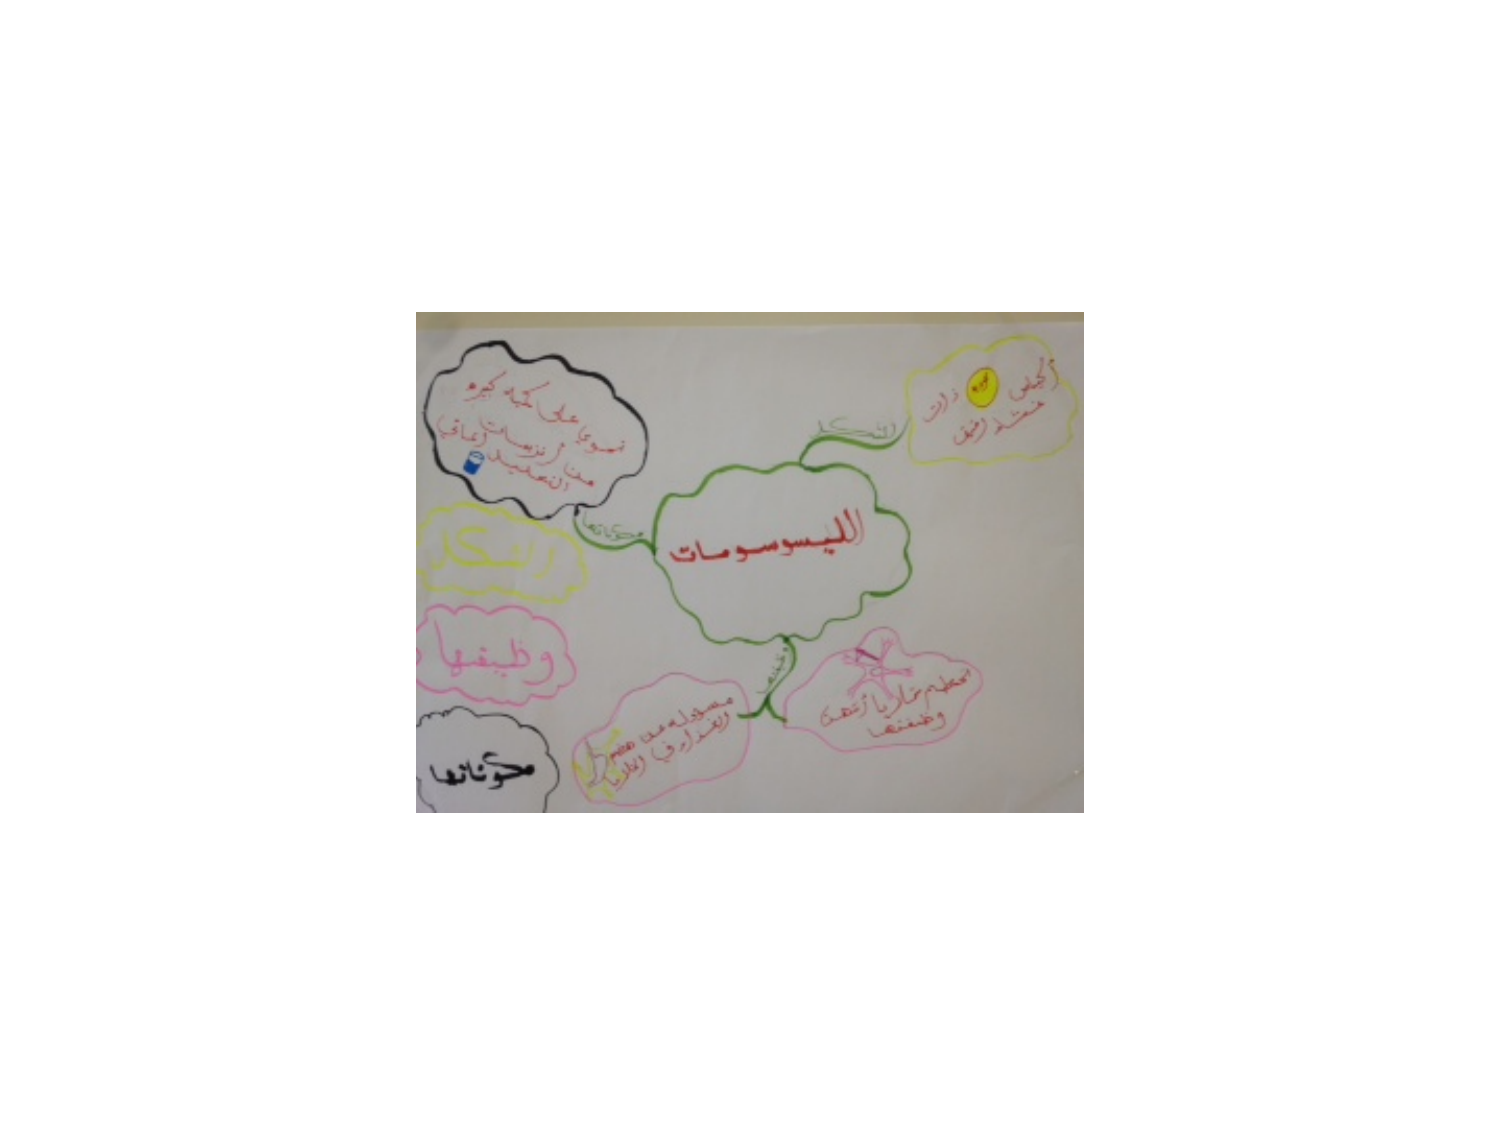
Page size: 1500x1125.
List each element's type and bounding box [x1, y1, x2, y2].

picture [416, 312, 1084, 813]
